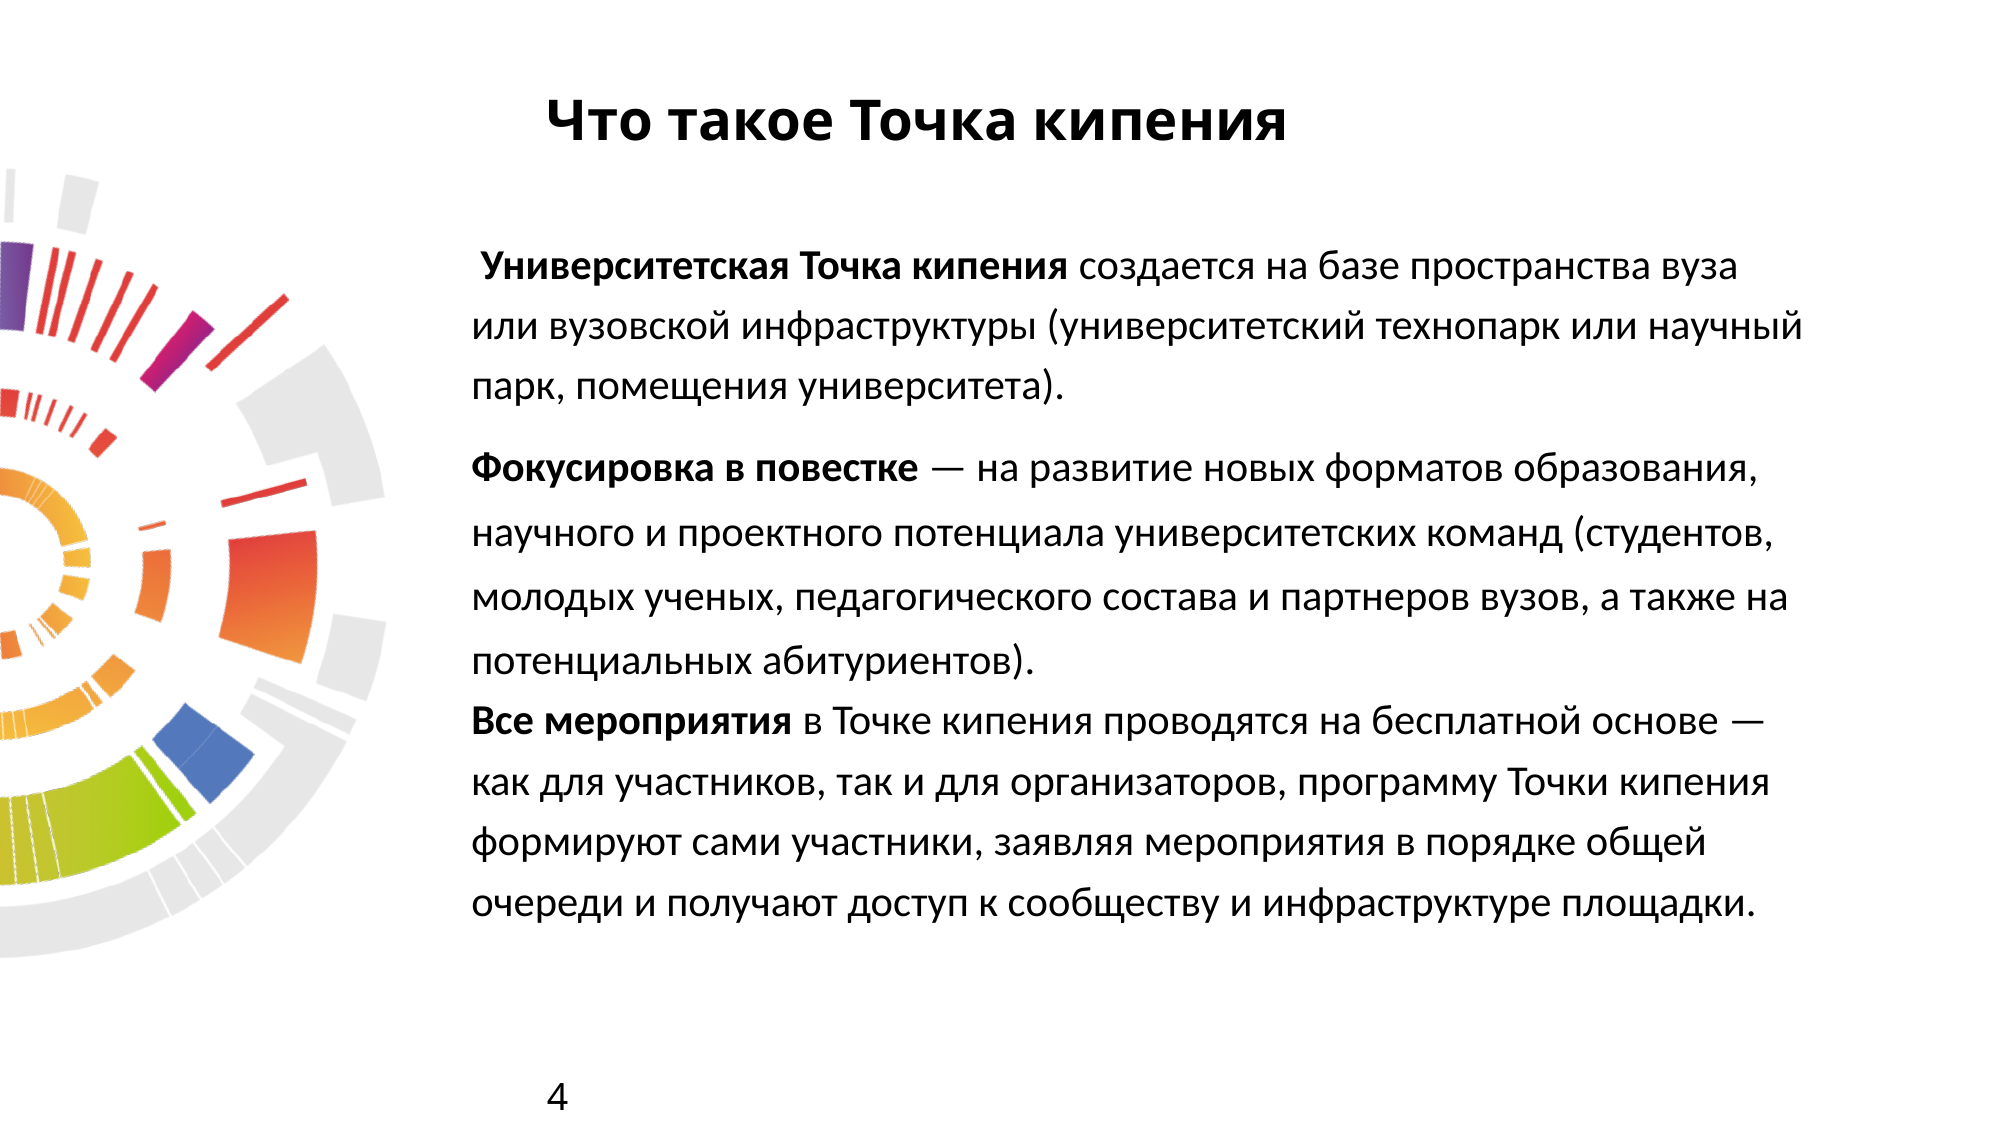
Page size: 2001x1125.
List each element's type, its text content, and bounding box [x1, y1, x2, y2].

picture [0, 79, 478, 971]
slide_number 4 [538, 1064, 578, 1125]
list Университетская Точка кипения создается на базе пространства вуза или вузовской инфраструктуры (университетский технопарк или научный парк, помещения университета). Фокусировка в повестке — на развитие новых форматов образования, научного и проектного потенциала университетских команд (студентов, молодых ученых, педагогического состава и партнеров вузов, а также на потенциальных абитуриентов). Все мероприятия в Точке кипения проводятся на бесплатной основе — как для участников, так и для организаторов, программу Точки кипения формируют сами участники, заявляя мероприятия в порядке общей очереди и получают доступ к сообществу и инфраструктуре площадки. [463, 239, 1852, 1066]
title Что такое Точка кипения [538, 77, 1851, 239]
